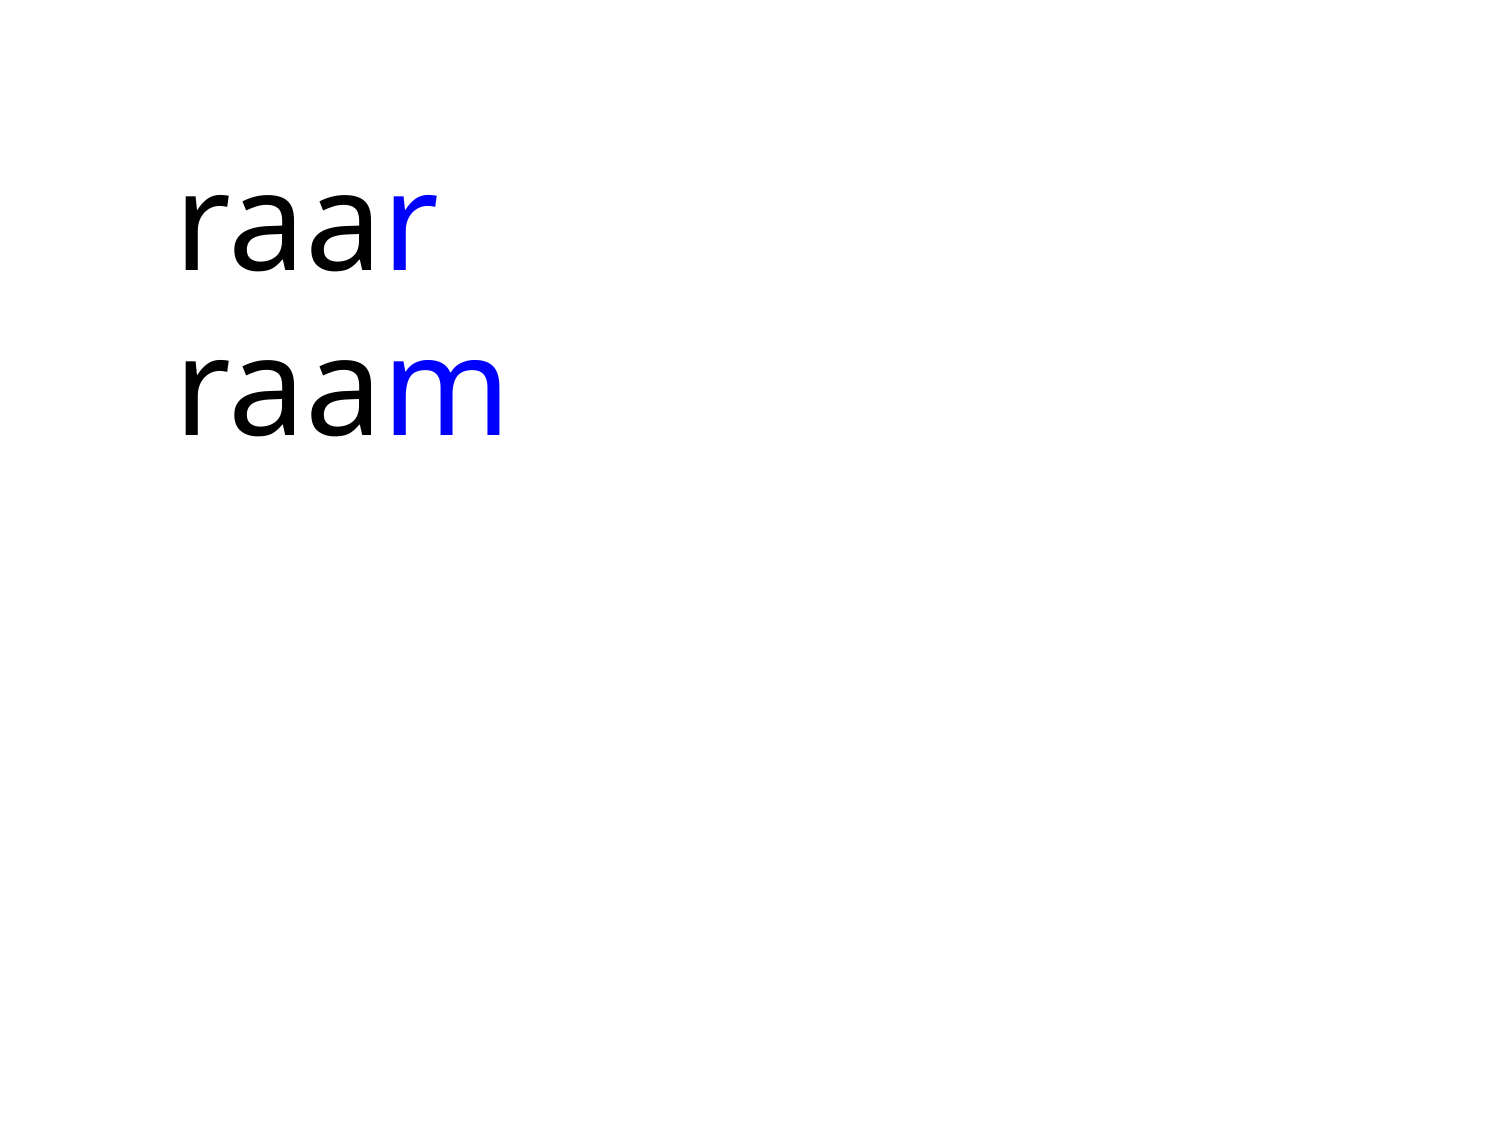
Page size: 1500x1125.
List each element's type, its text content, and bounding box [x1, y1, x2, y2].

text_box raam [159, 290, 621, 471]
text_box raar [159, 125, 668, 306]
